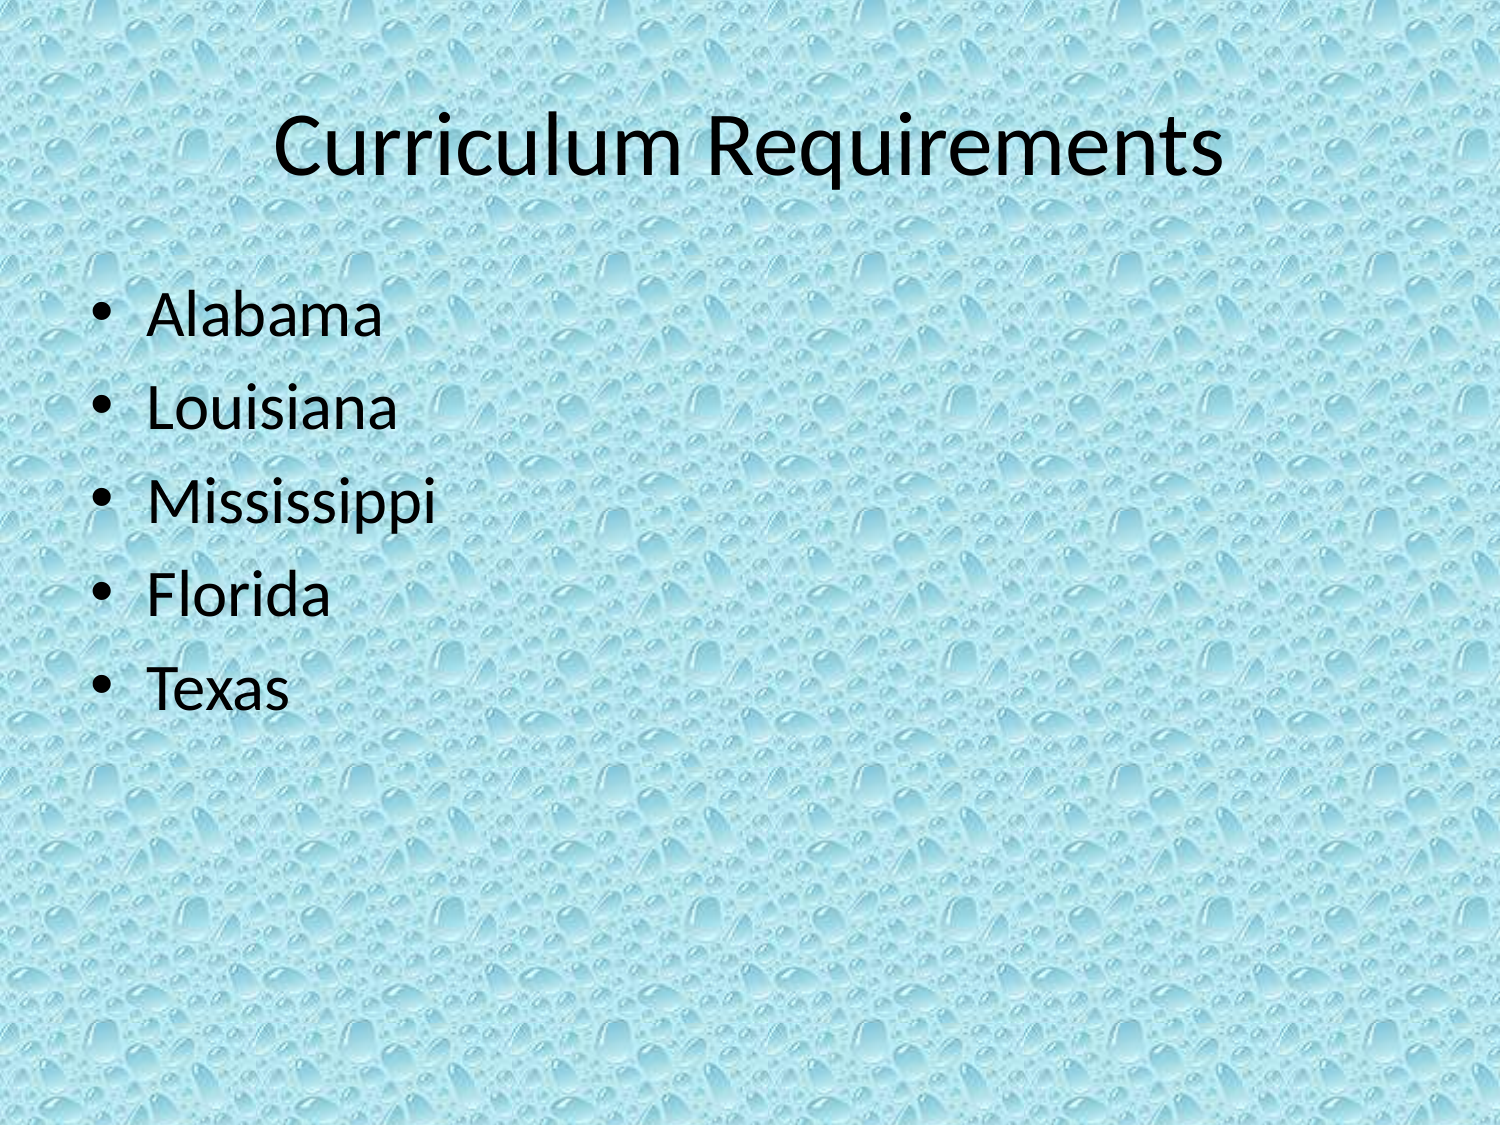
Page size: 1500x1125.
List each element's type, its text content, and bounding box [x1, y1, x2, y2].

list Alabama Louisiana Mississippi Florida Texas [75, 262, 1425, 1005]
picture [0, 0, 1500, 1125]
title Curriculum Requirements [75, 45, 1425, 233]
